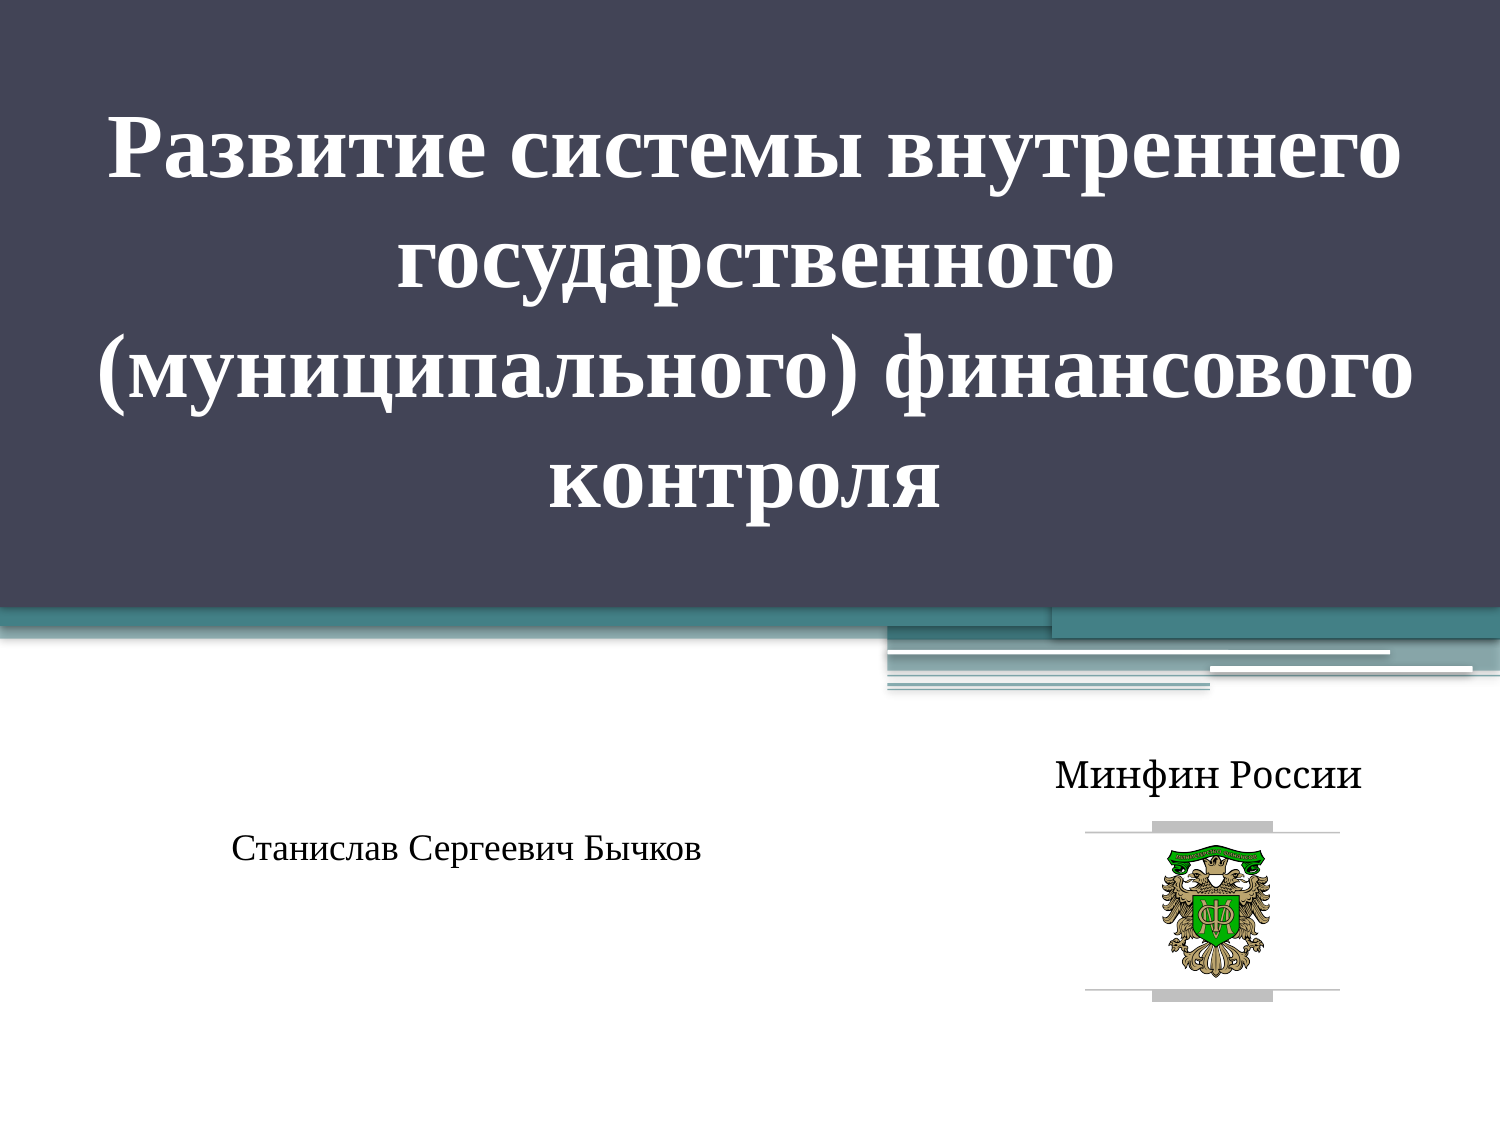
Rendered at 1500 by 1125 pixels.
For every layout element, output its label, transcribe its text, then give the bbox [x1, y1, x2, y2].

title Развитие системы внутреннего государственного (муниципального) финансового контроля [59, 78, 1455, 534]
text_box Станислав Сергеевич Бычков [150, 770, 784, 875]
picture [1162, 845, 1270, 978]
